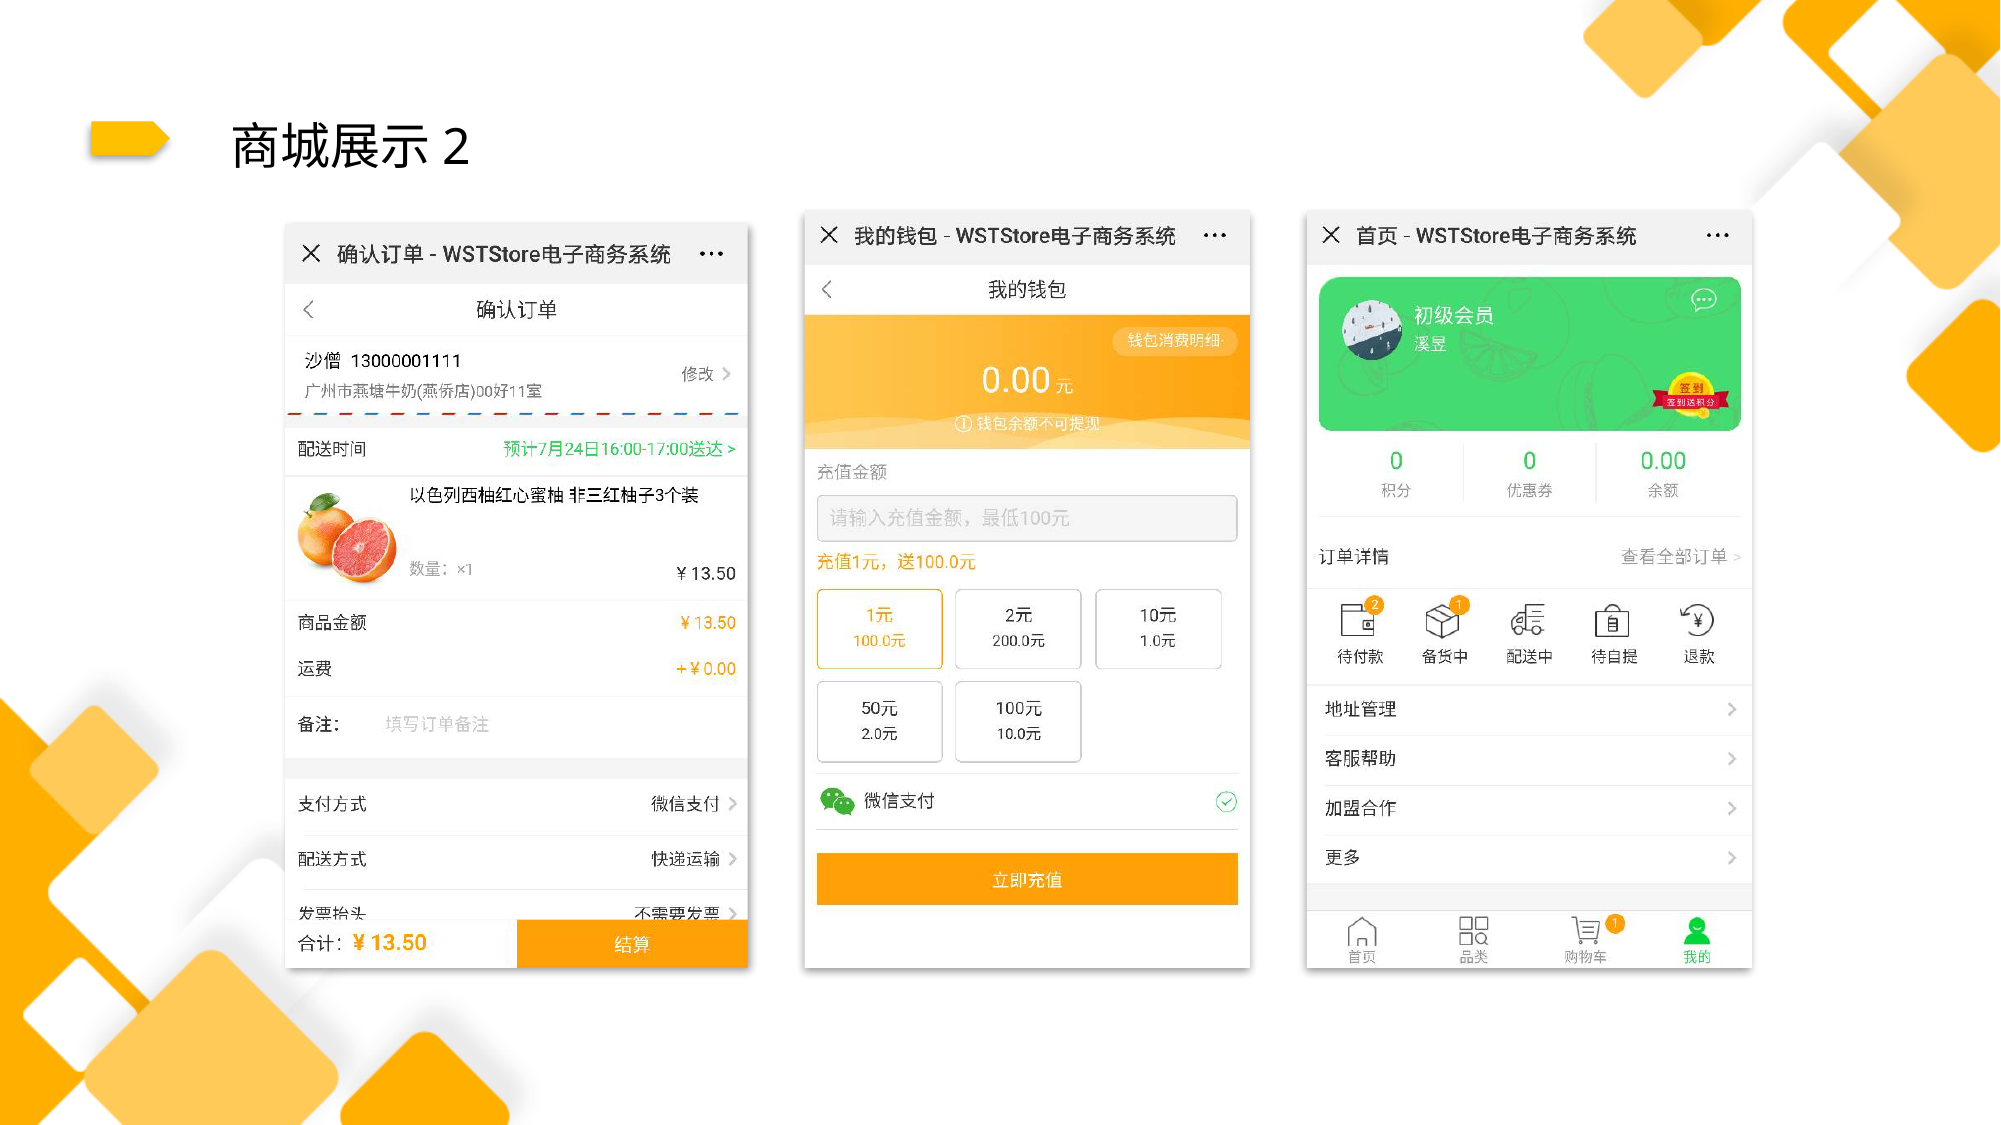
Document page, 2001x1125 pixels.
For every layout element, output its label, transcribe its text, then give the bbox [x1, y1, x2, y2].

picture [0, 0, 2001, 1125]
text_box 商城展示2 [215, 106, 1505, 182]
text_box [90, 120, 172, 157]
